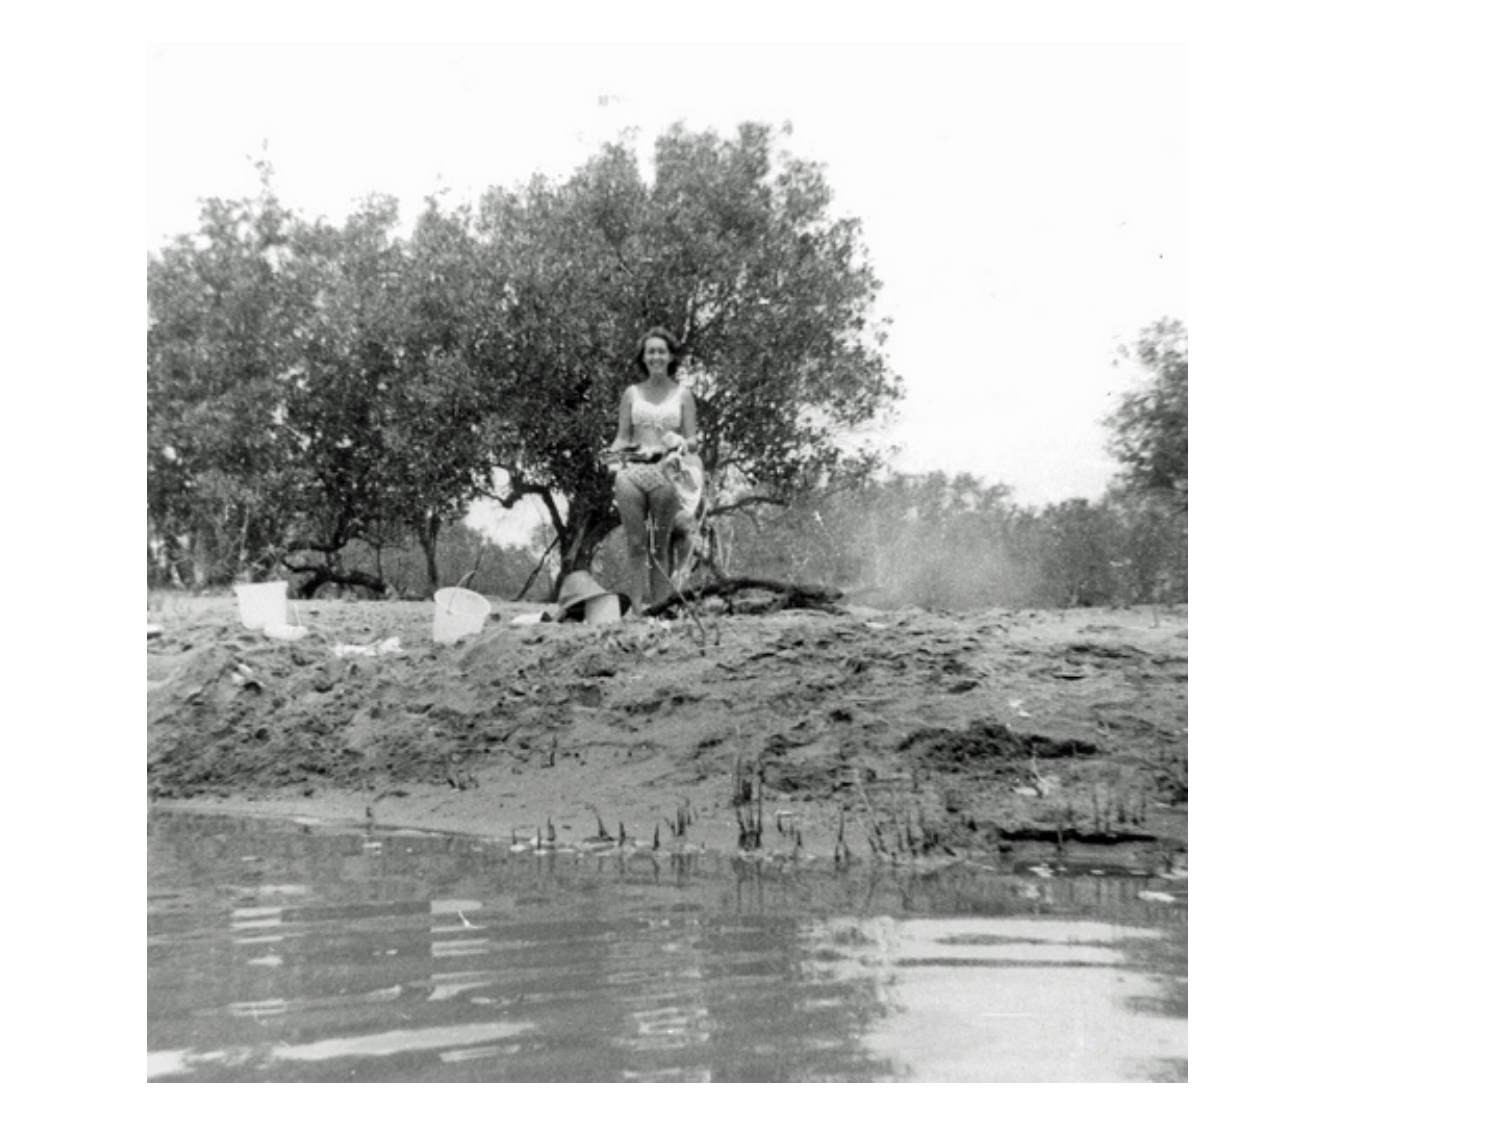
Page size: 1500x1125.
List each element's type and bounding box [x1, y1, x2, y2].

picture [147, 42, 1188, 1083]
